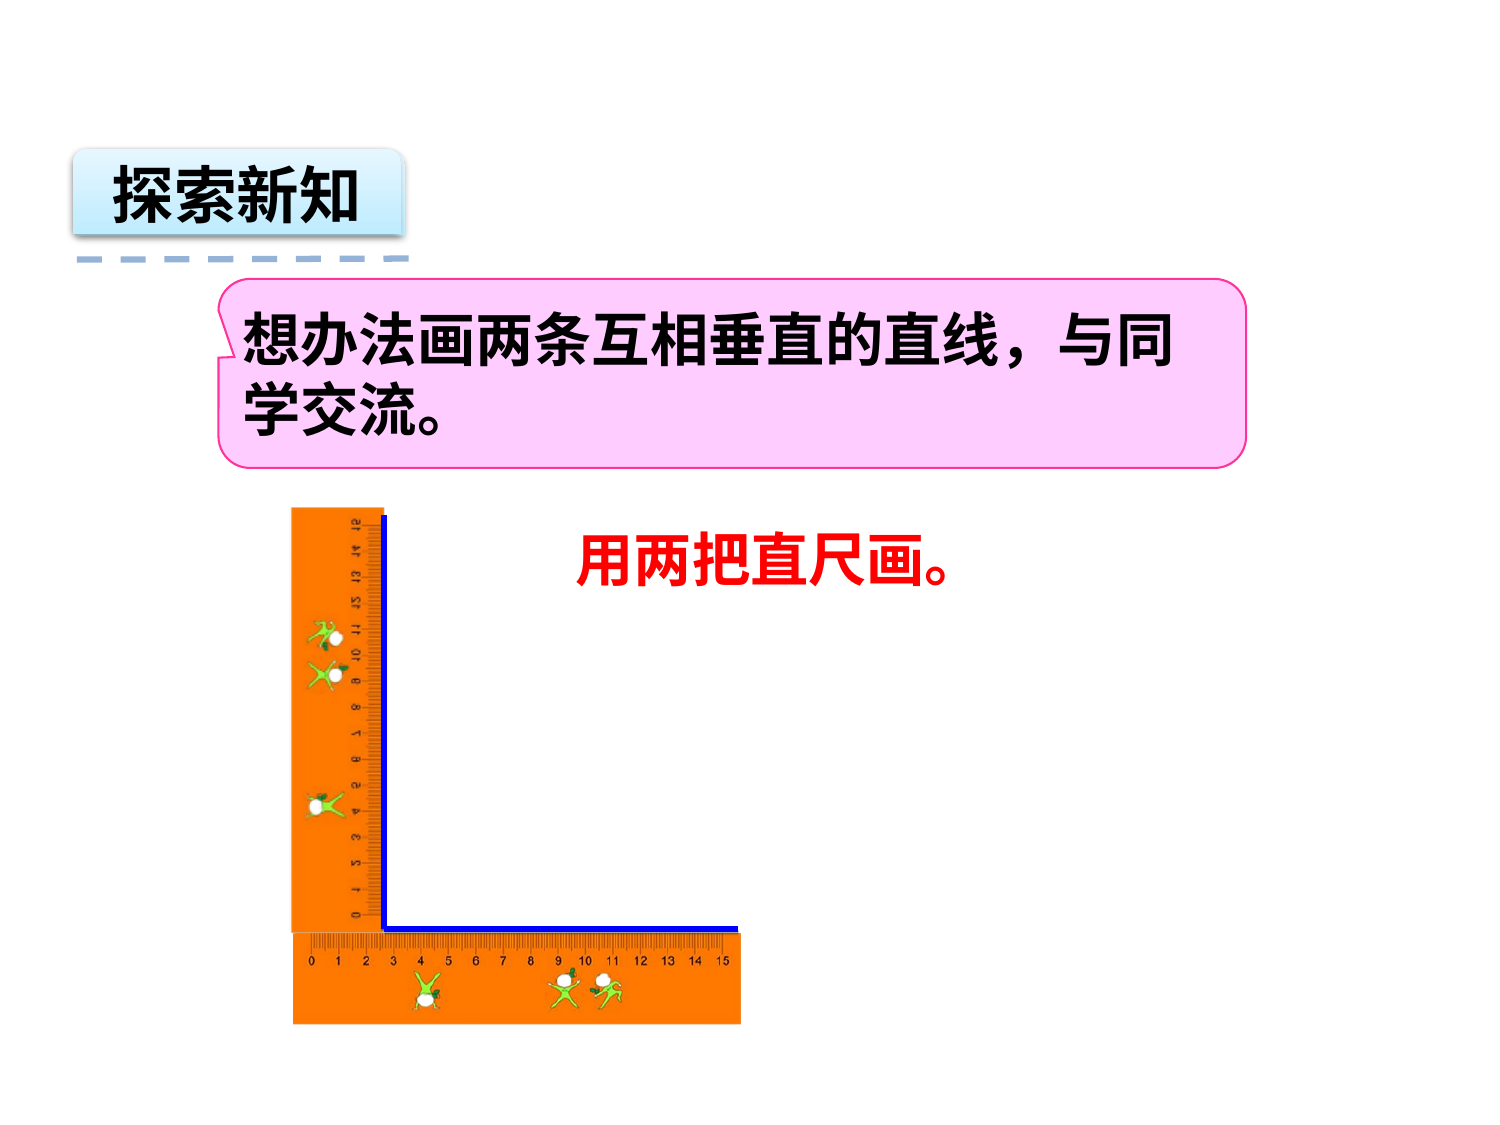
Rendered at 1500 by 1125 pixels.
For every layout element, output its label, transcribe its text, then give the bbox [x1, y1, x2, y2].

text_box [76, 150, 417, 260]
text_box 想办法画两条互相垂直的直线，与同学交流。 [218, 278, 1247, 468]
picture [147, 503, 746, 1125]
text_box 用两把直尺画。 [560, 515, 1152, 601]
